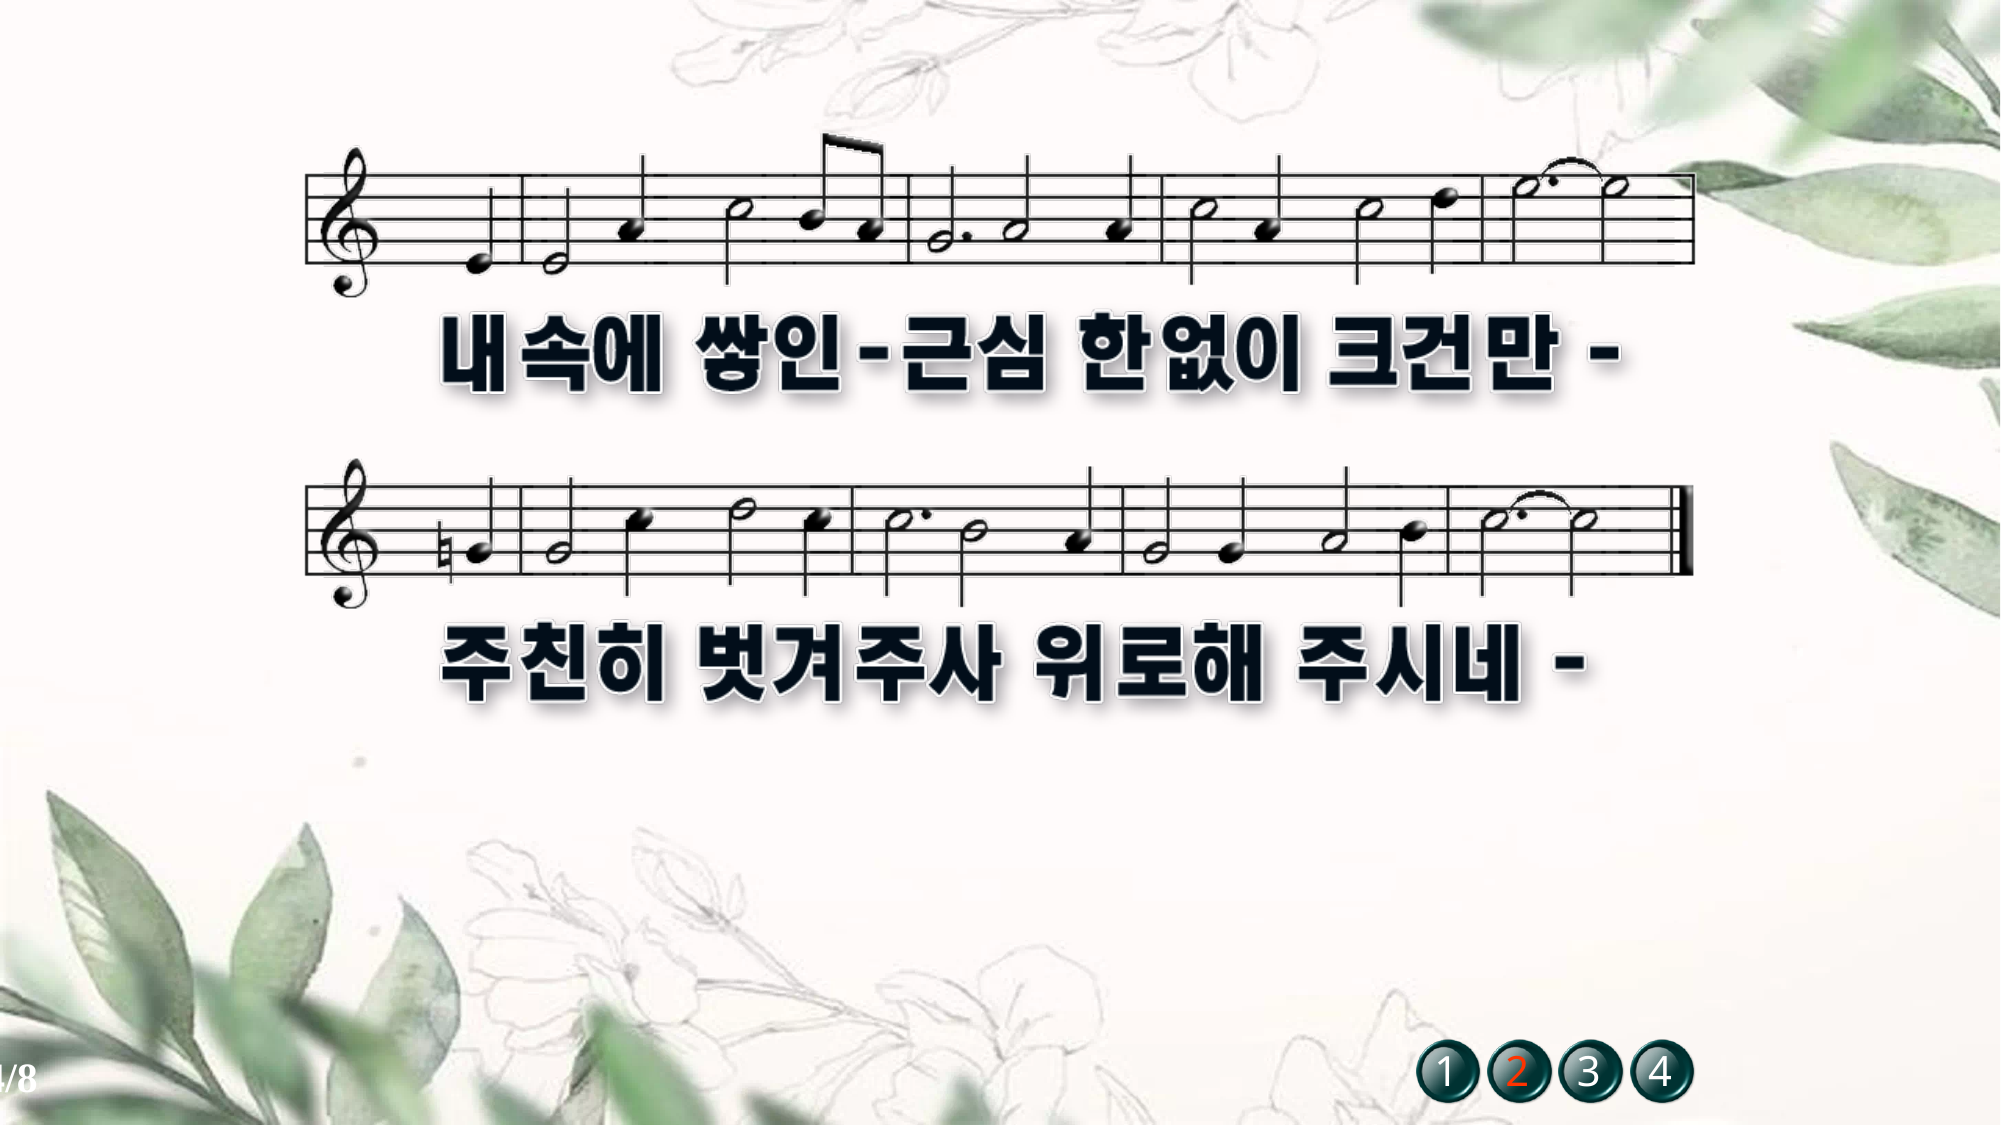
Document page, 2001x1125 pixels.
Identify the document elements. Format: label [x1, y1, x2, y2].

text_box [1555, 1035, 1626, 1106]
text_box [1484, 1035, 1555, 1106]
picture [0, 0, 2001, 1125]
text_box [1627, 1035, 1697, 1106]
text_box [1413, 1035, 1484, 1106]
